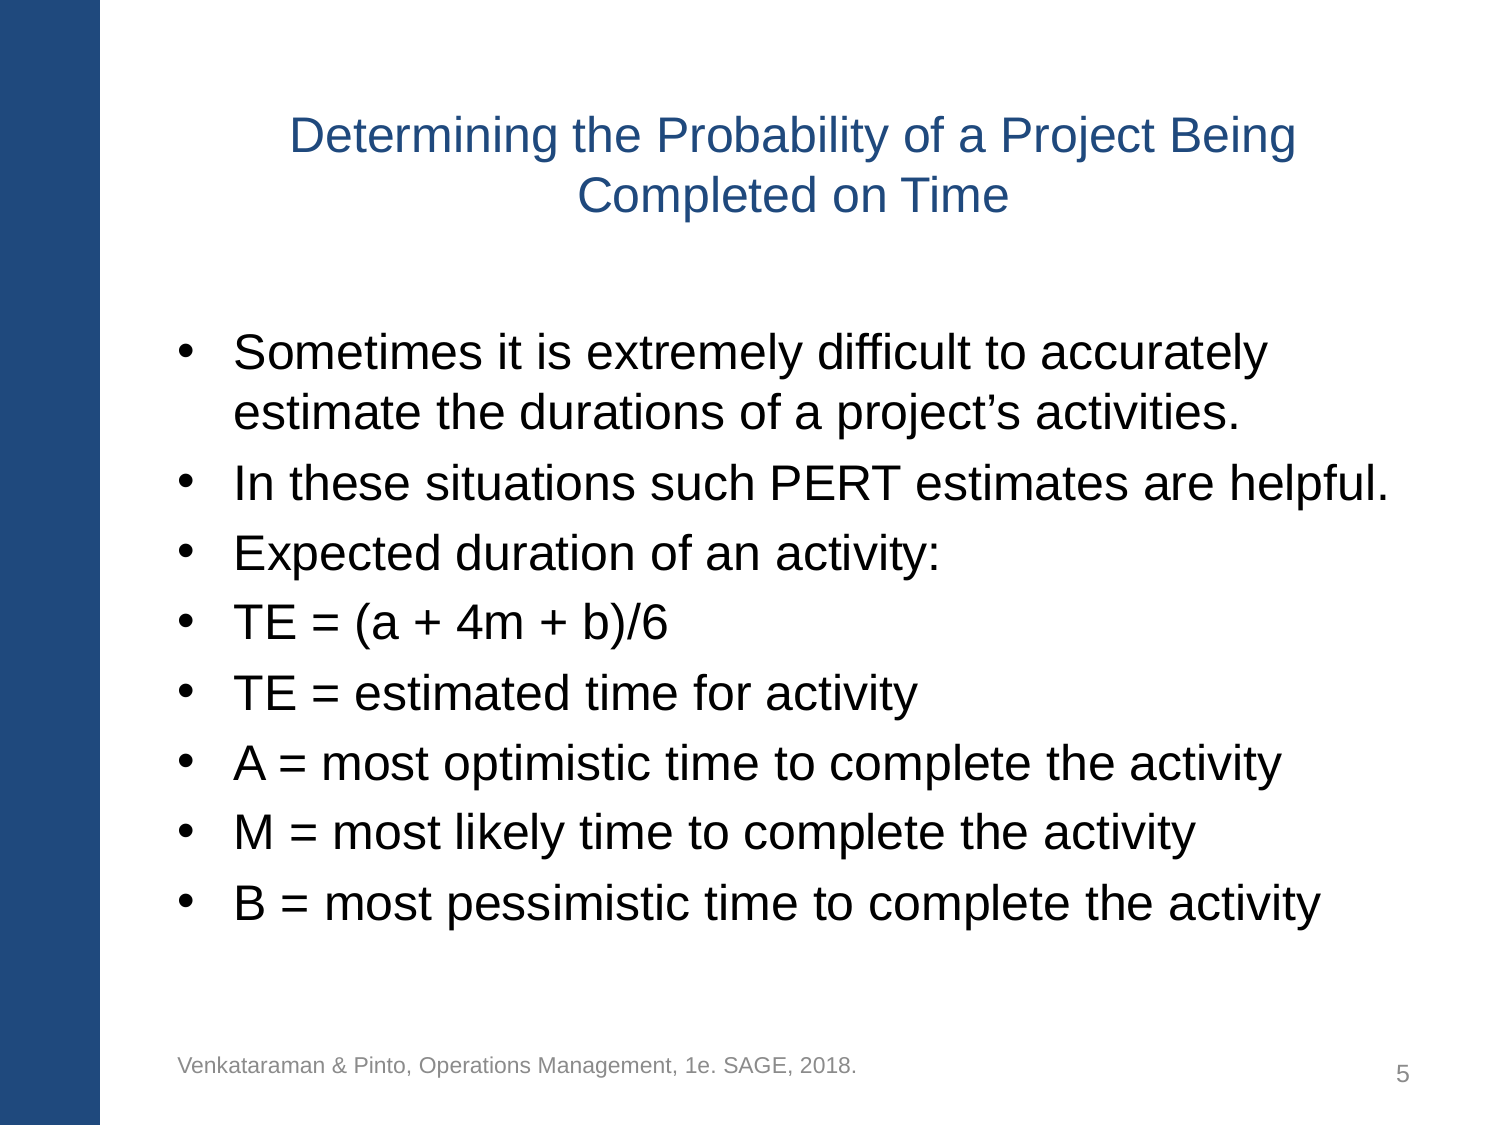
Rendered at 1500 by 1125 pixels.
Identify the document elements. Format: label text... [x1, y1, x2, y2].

footer Venkataraman & Pinto, Operations Management, 1e. SAGE, 2018. [162, 1042, 1313, 1103]
list Sometimes it is extremely difficult to accurately estimate the durations of a project’s activities. In these situations such PERT estimates are helpful. Expected duration of an activity: TE = (a + 4m + b)/6 TE = estimated time for activity A = most optimistic time to complete the activity M = most likely time to complete the activity B = most pessimistic time to complete the activity [162, 312, 1425, 1005]
title Determining the Probability of a Project Being Completed on Time [162, 50, 1425, 275]
slide_number 5 [1350, 1042, 1425, 1103]
